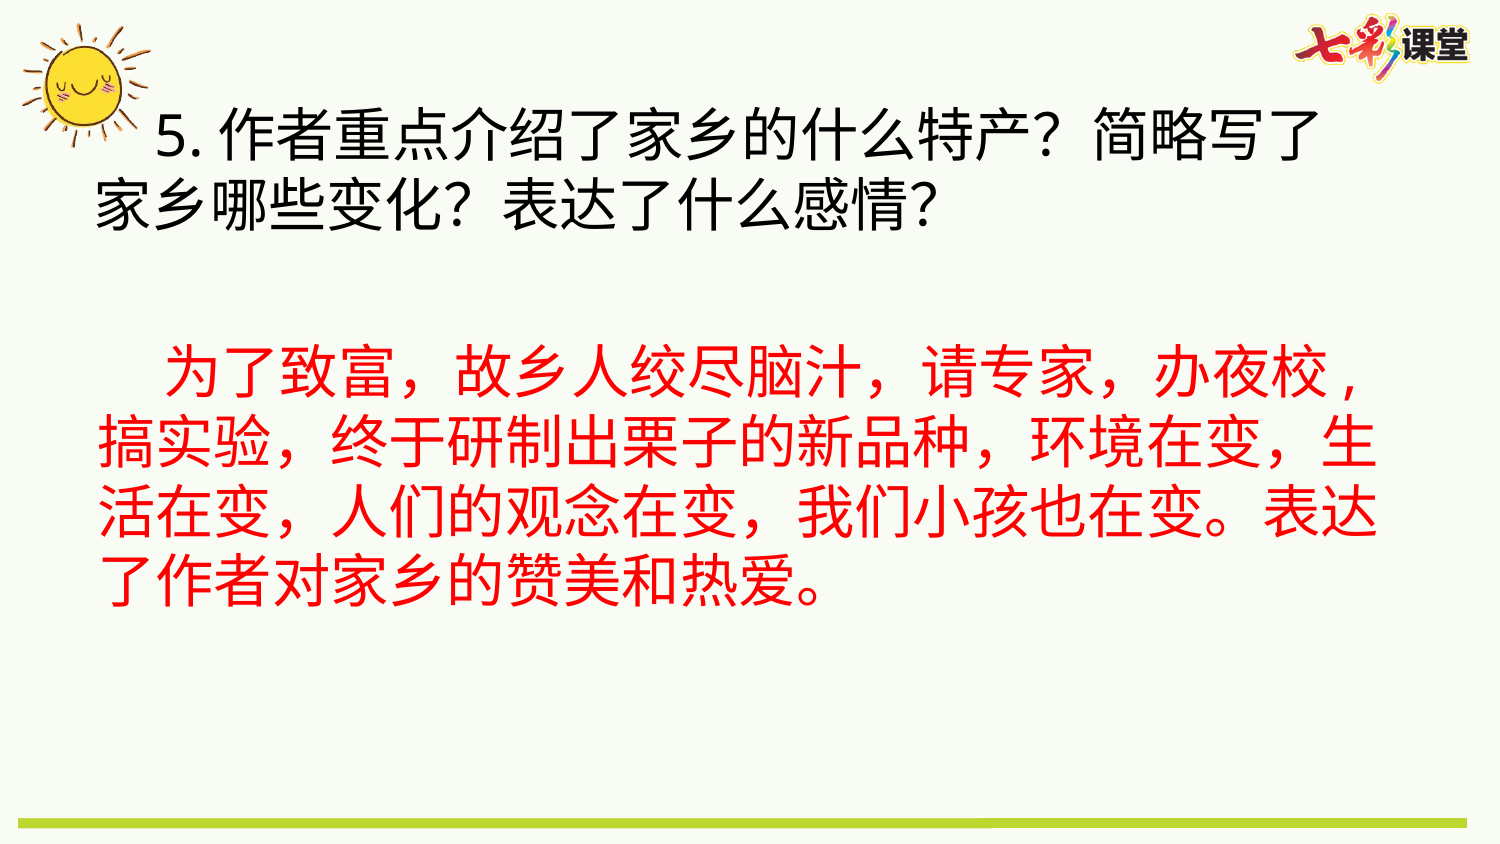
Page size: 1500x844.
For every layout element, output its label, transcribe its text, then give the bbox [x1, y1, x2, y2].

text_box 5.作者重点介绍了家乡的什么特产？简略写了家乡哪些变化？表达了什么感情？ [78, 91, 1356, 246]
picture [18, 771, 1467, 844]
picture [1291, 9, 1472, 87]
text_box 为了致富，故乡人绞尽脑汁，请专家，办夜校,搞实验，终于研制出栗子的新品种，环境在变，生活在变，人们的观念在变，我们小孩也在变。表达了作者对家乡的赞美和热爱。 [82, 327, 1443, 622]
picture [0, 0, 173, 172]
